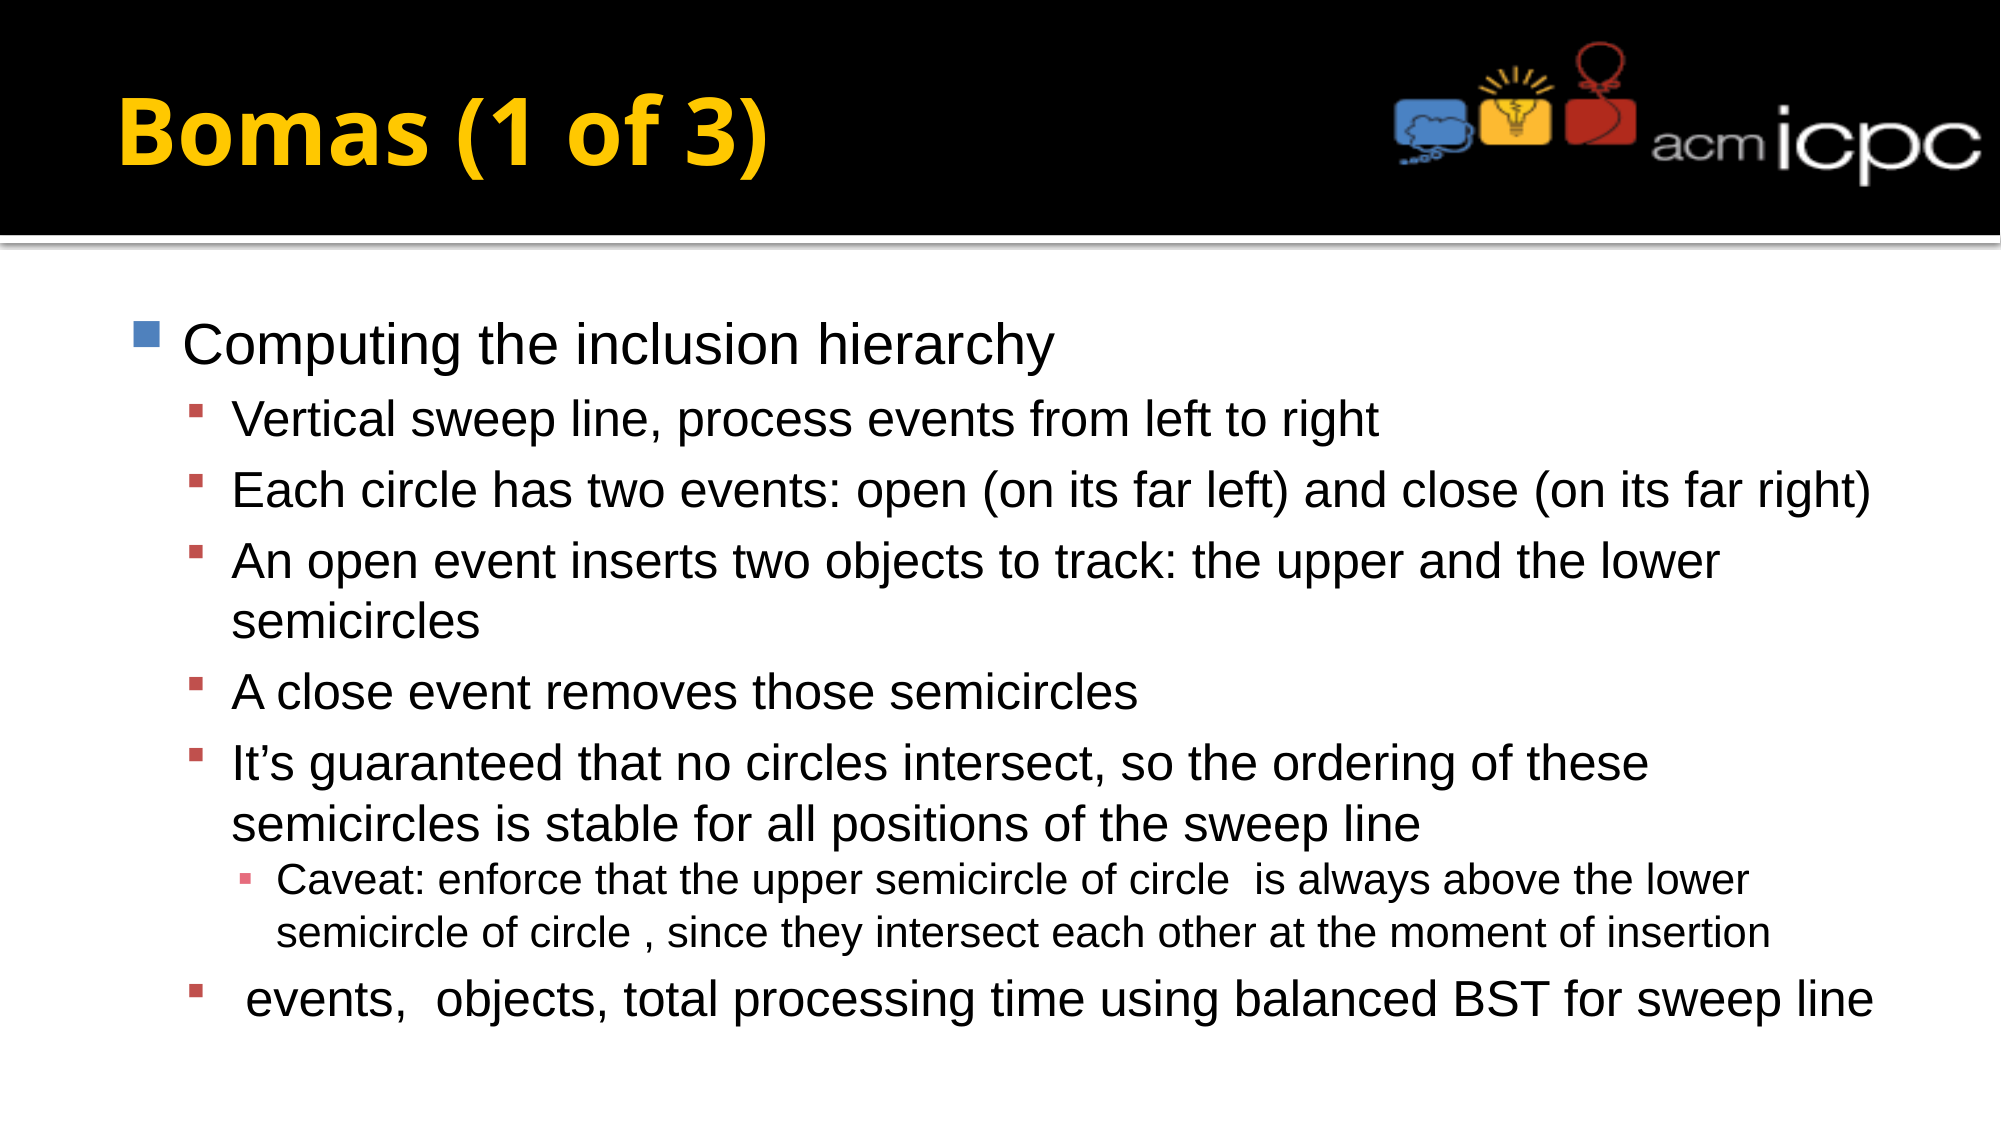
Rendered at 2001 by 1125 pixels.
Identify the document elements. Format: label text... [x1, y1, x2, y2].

title Bomas (1 of 3) [99, 25, 1350, 231]
picture [1366, 24, 2000, 191]
